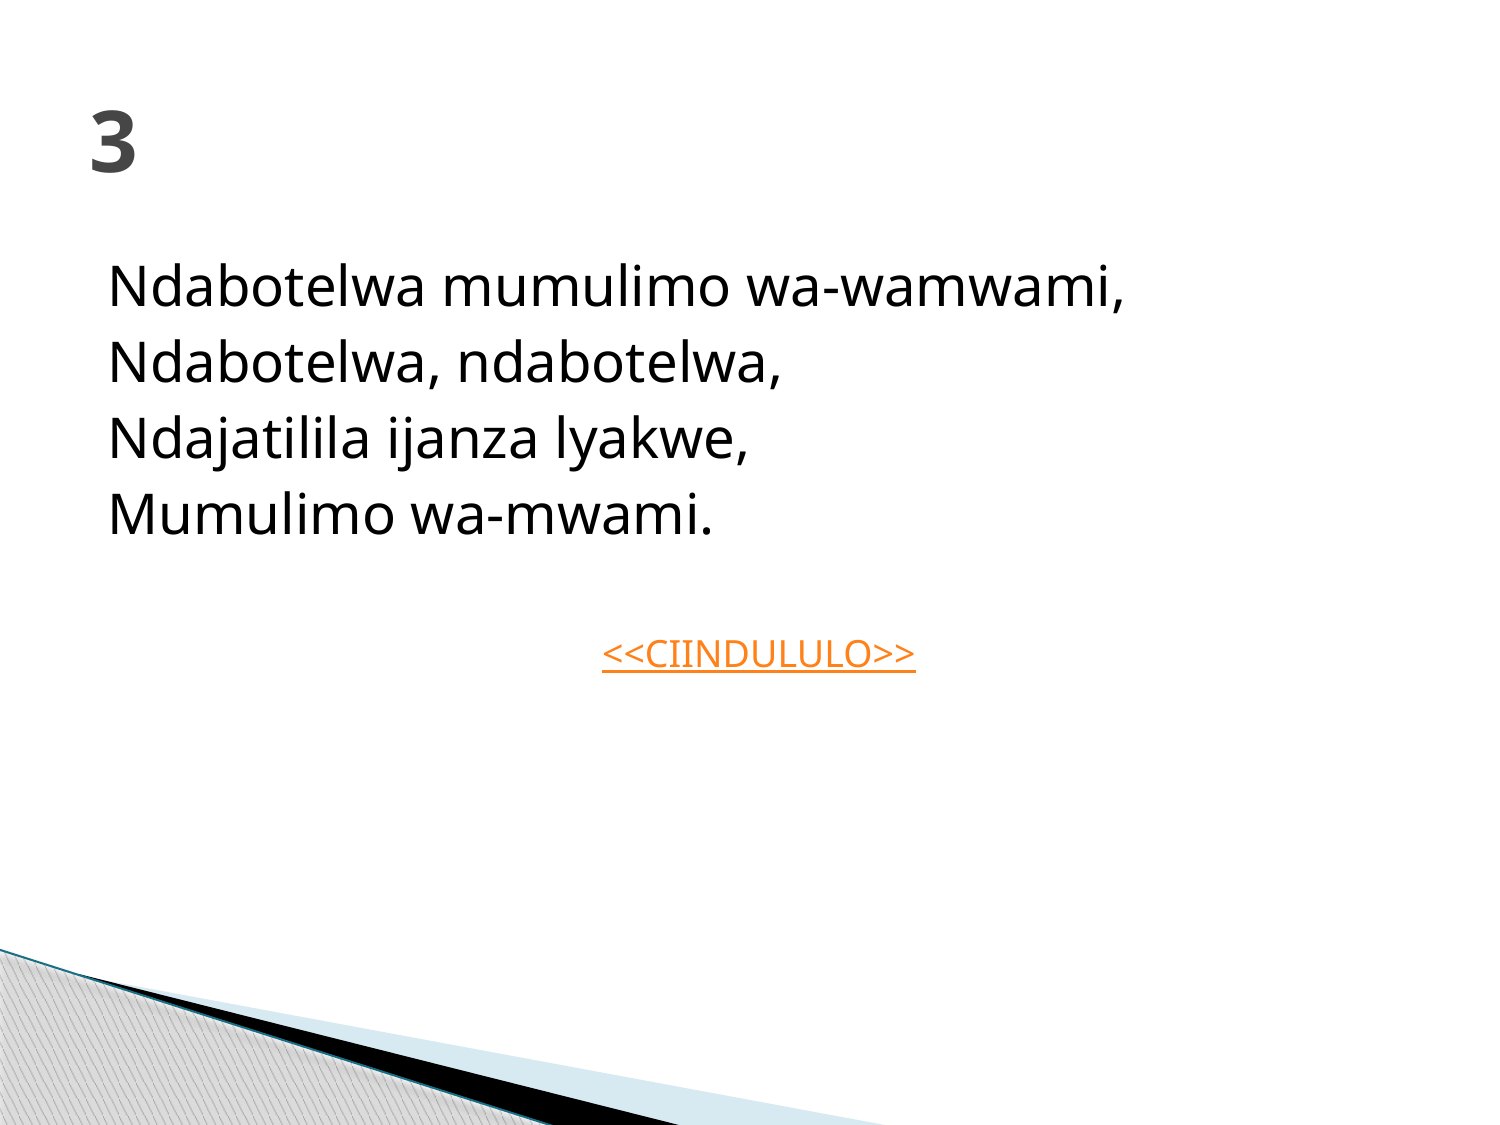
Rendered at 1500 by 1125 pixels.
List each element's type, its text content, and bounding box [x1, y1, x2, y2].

title 3 [75, 45, 1425, 233]
list Ndabotelwa mumulimo wa-wamwami, Ndabotelwa, ndabotelwa, Ndajatilila ijanza lyakwe, Mumulimo wa-mwami. <<CIINDULULO>> [75, 243, 1425, 986]
